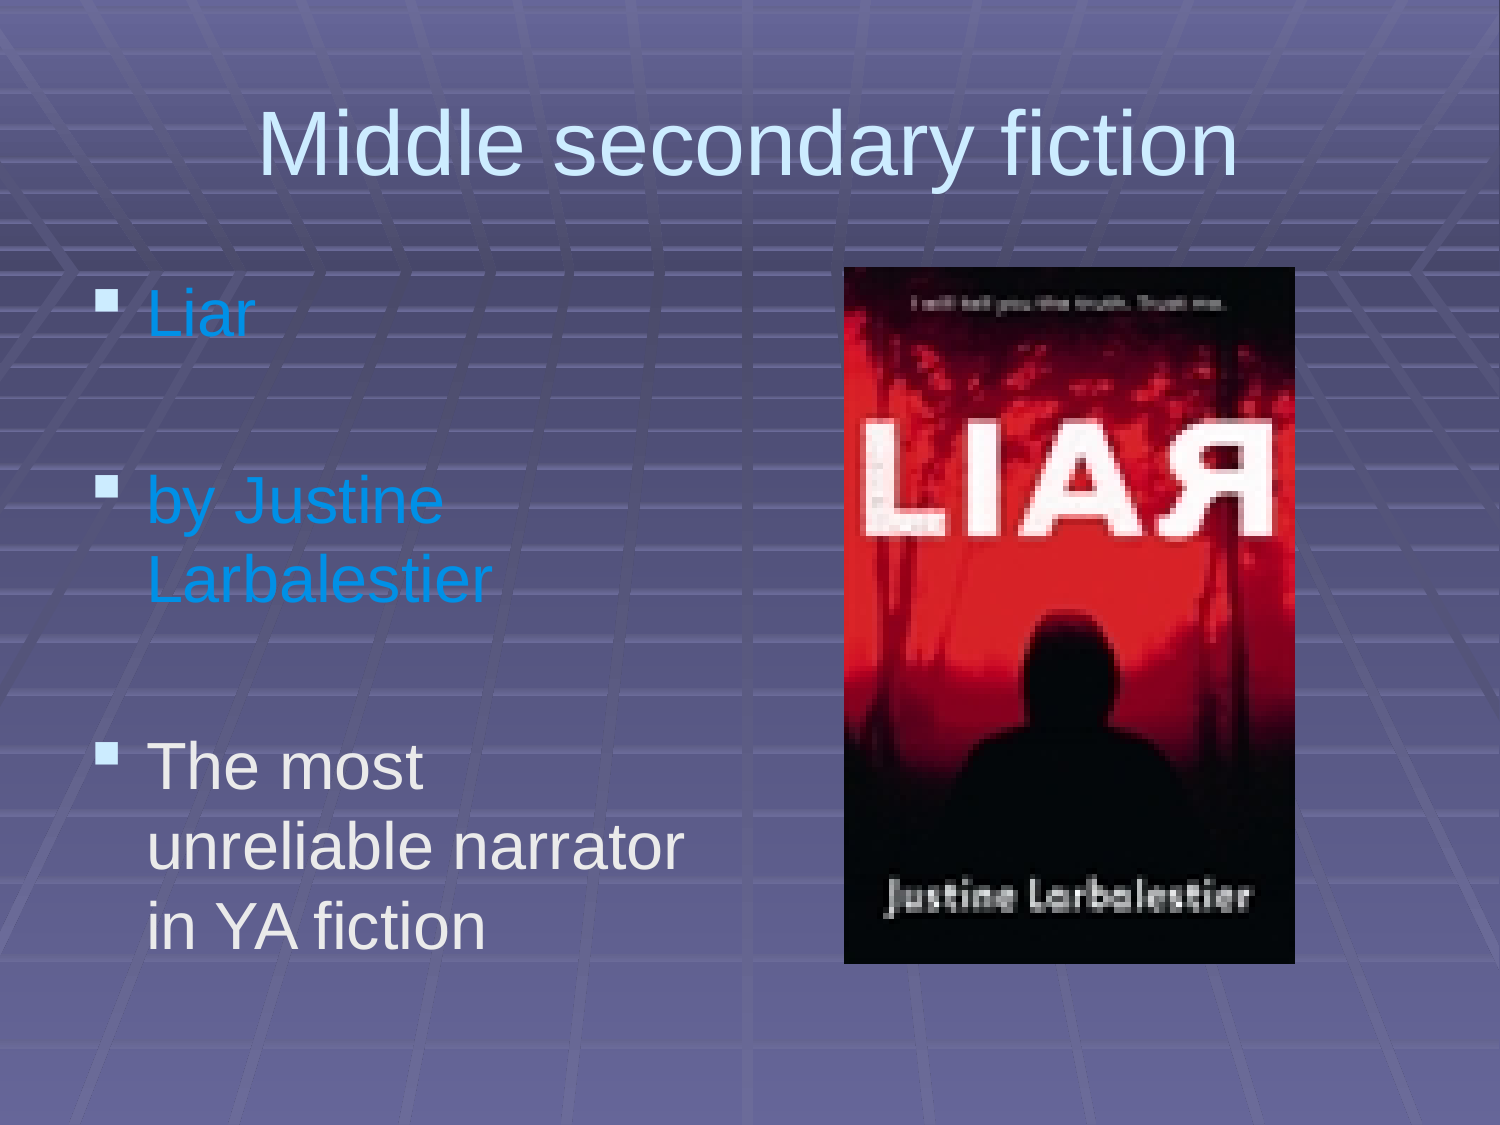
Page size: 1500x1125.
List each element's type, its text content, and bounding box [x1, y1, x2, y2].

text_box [844, 266, 1295, 965]
list Liar by Justine Larbalestier The most unreliable narrator in YA fiction [74, 261, 738, 1001]
title Middle secondary fiction [74, 44, 1425, 233]
